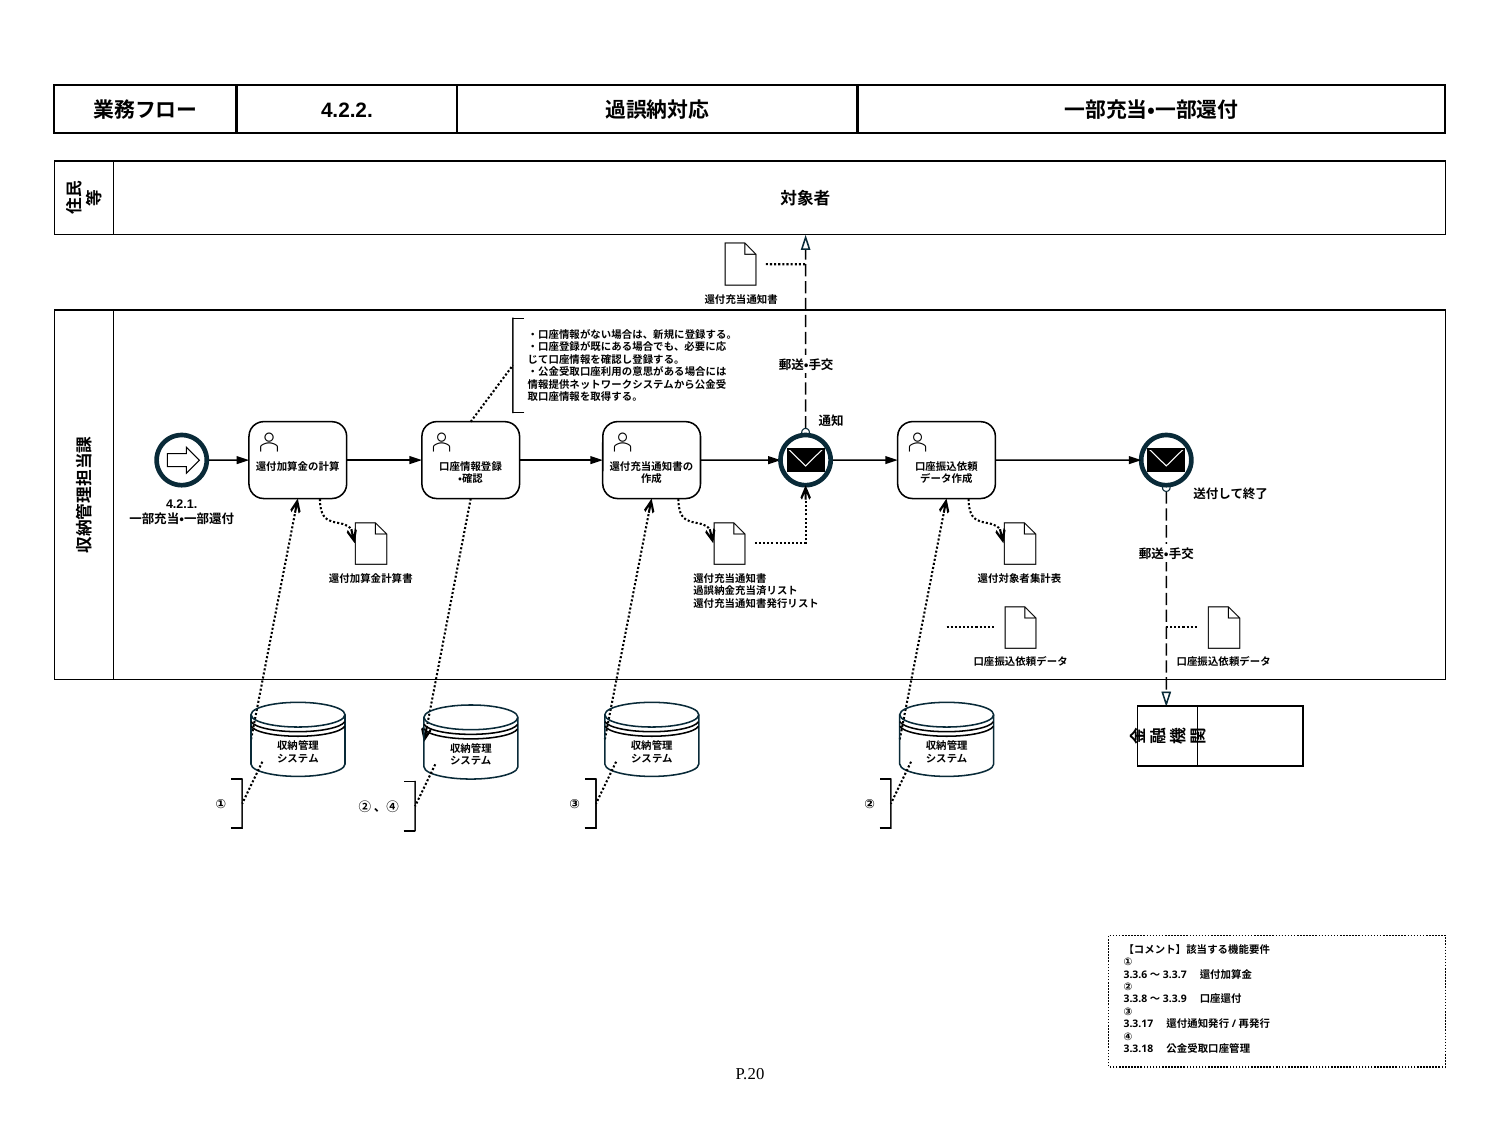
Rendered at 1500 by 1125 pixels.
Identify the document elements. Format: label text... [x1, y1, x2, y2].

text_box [659, 238, 823, 324]
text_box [898, 701, 995, 777]
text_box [1072, 589, 1278, 599]
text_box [968, 498, 1072, 601]
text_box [156, 434, 208, 486]
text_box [319, 498, 423, 612]
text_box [1142, 601, 1306, 695]
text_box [602, 423, 701, 500]
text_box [1140, 434, 1192, 486]
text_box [484, 317, 750, 423]
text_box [603, 701, 700, 777]
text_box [138, 761, 263, 829]
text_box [423, 704, 519, 780]
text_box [248, 421, 348, 500]
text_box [492, 761, 617, 829]
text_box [250, 701, 346, 777]
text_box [787, 761, 912, 829]
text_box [421, 421, 521, 500]
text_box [677, 498, 781, 612]
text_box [754, 484, 807, 544]
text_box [53, 160, 1447, 236]
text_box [53, 84, 1447, 134]
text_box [653, 461, 945, 681]
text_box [779, 434, 832, 486]
slide_number P.20 [581, 1042, 919, 1103]
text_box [311, 763, 436, 832]
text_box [53, 309, 659, 681]
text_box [897, 421, 996, 500]
text_box 【コメント】該当する機能要件 ① 3.3.6～3.3.7 還付加算金 ② 3.3.8～3.3.9 口座還付 ③ 3.3.17 還付通知発行/再発行 ④ 3.3.18 公金受取口座管理 [1107, 934, 1447, 1068]
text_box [939, 601, 1103, 695]
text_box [701, 309, 1447, 681]
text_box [1136, 705, 1304, 767]
